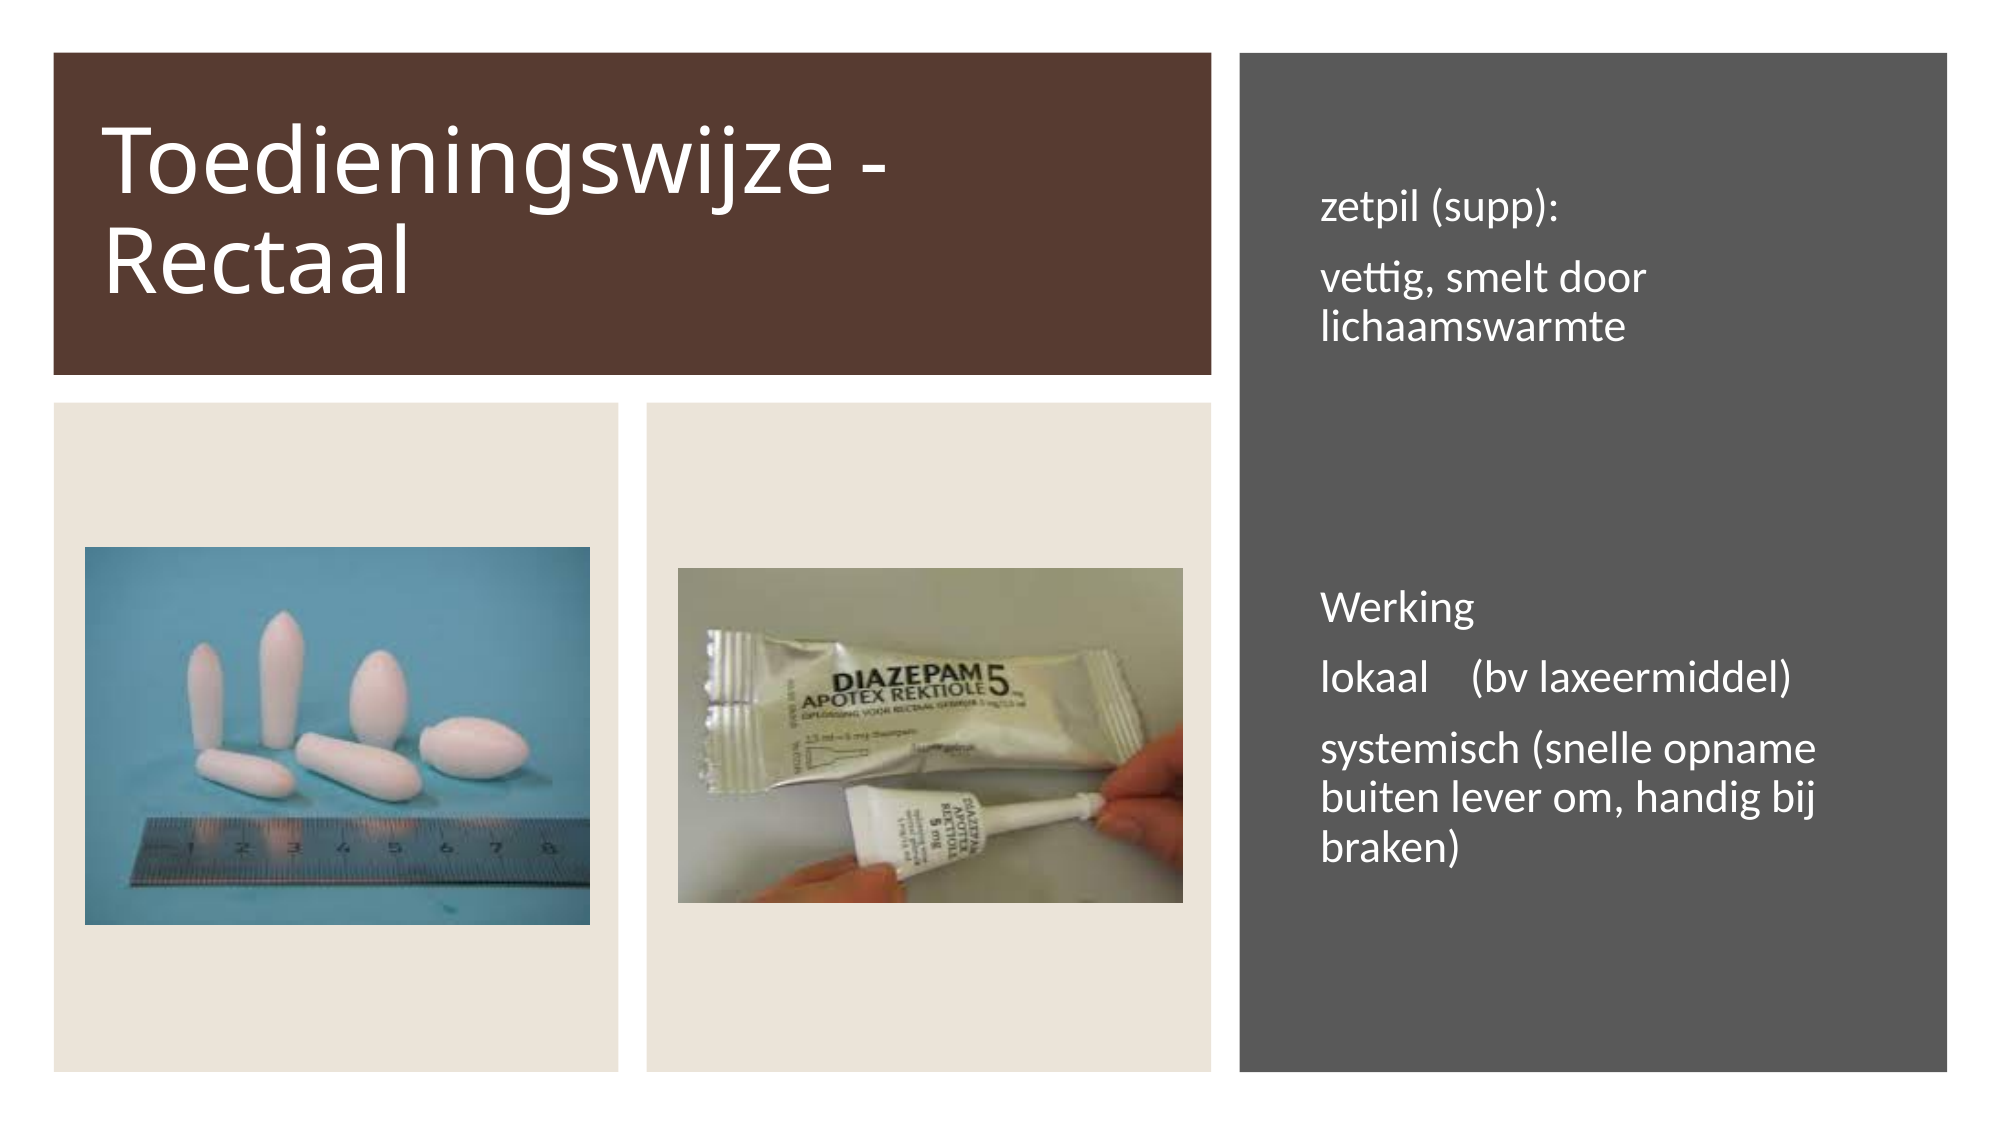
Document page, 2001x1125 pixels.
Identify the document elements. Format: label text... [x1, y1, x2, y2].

text_box [53, 52, 1212, 376]
picture [678, 568, 1183, 903]
text_box [1239, 52, 1948, 1073]
text_box [53, 402, 619, 1073]
picture [85, 547, 590, 925]
list zetpil (supp): vettig, smelt door lichaamswarmte Werking lokaal (bv laxeermiddel) systemisch (snelle opname buiten lever om, handig bij braken) [1305, 125, 1882, 1000]
text_box [646, 402, 1212, 1073]
title Toedieningswijze - Rectaal [85, 80, 1168, 348]
